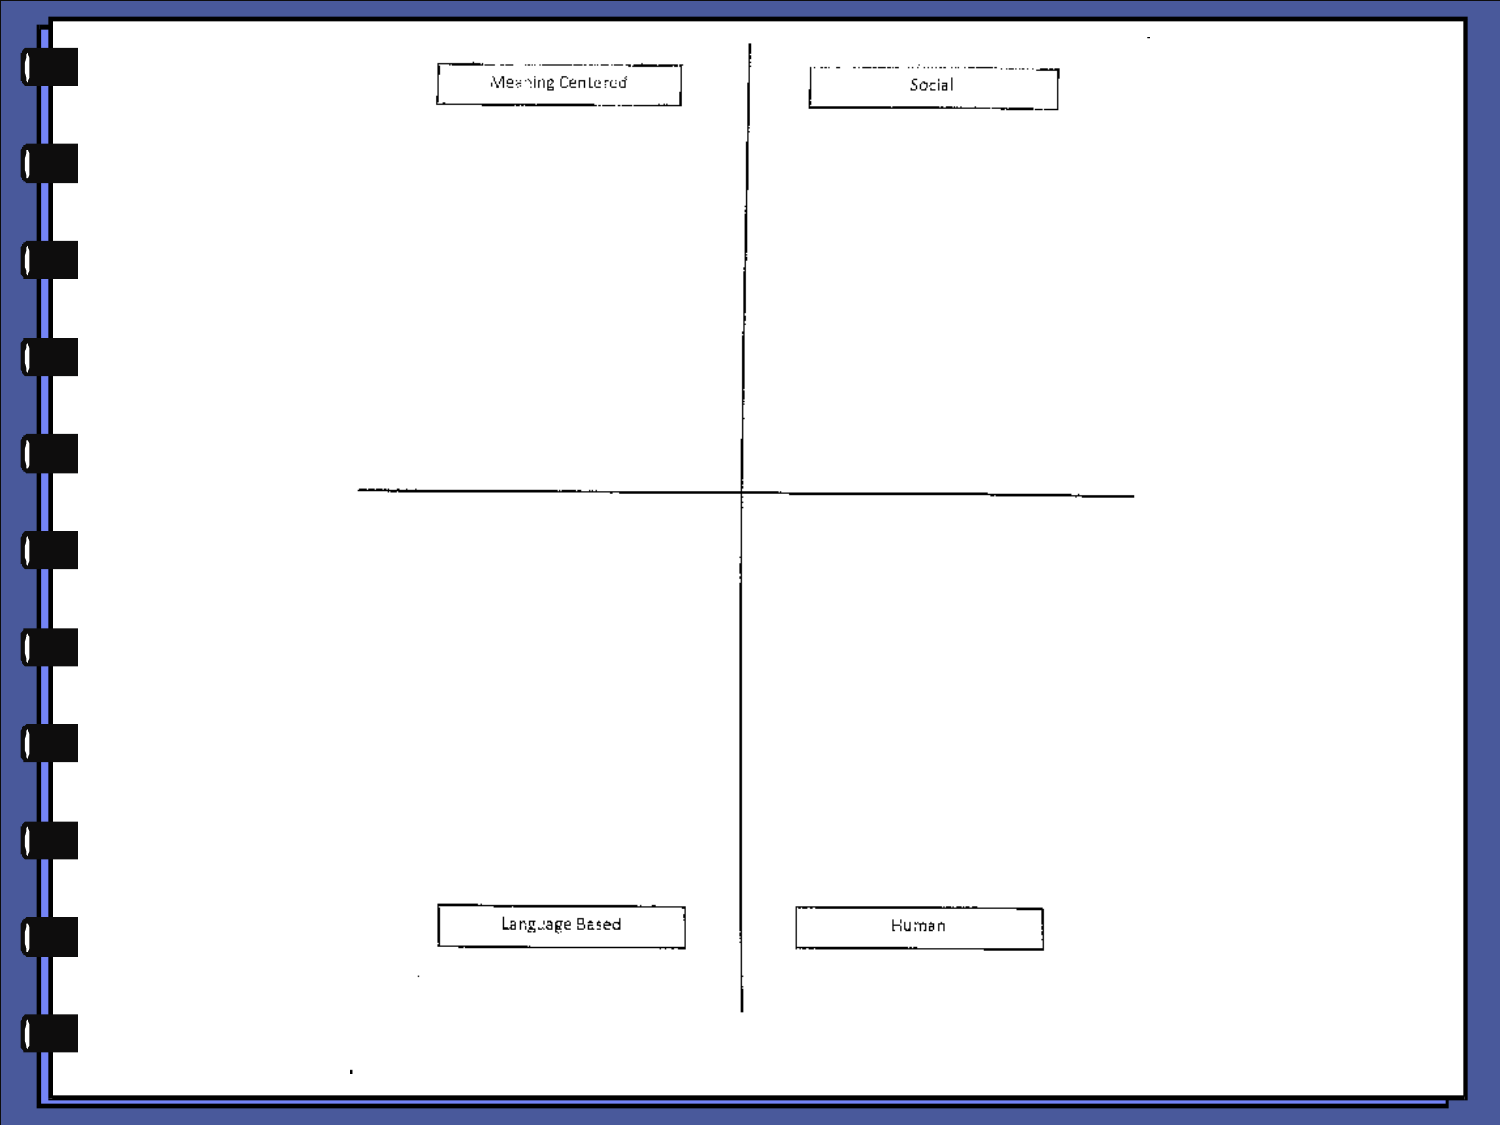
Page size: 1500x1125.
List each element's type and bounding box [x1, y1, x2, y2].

text_box [349, 37, 1151, 1075]
